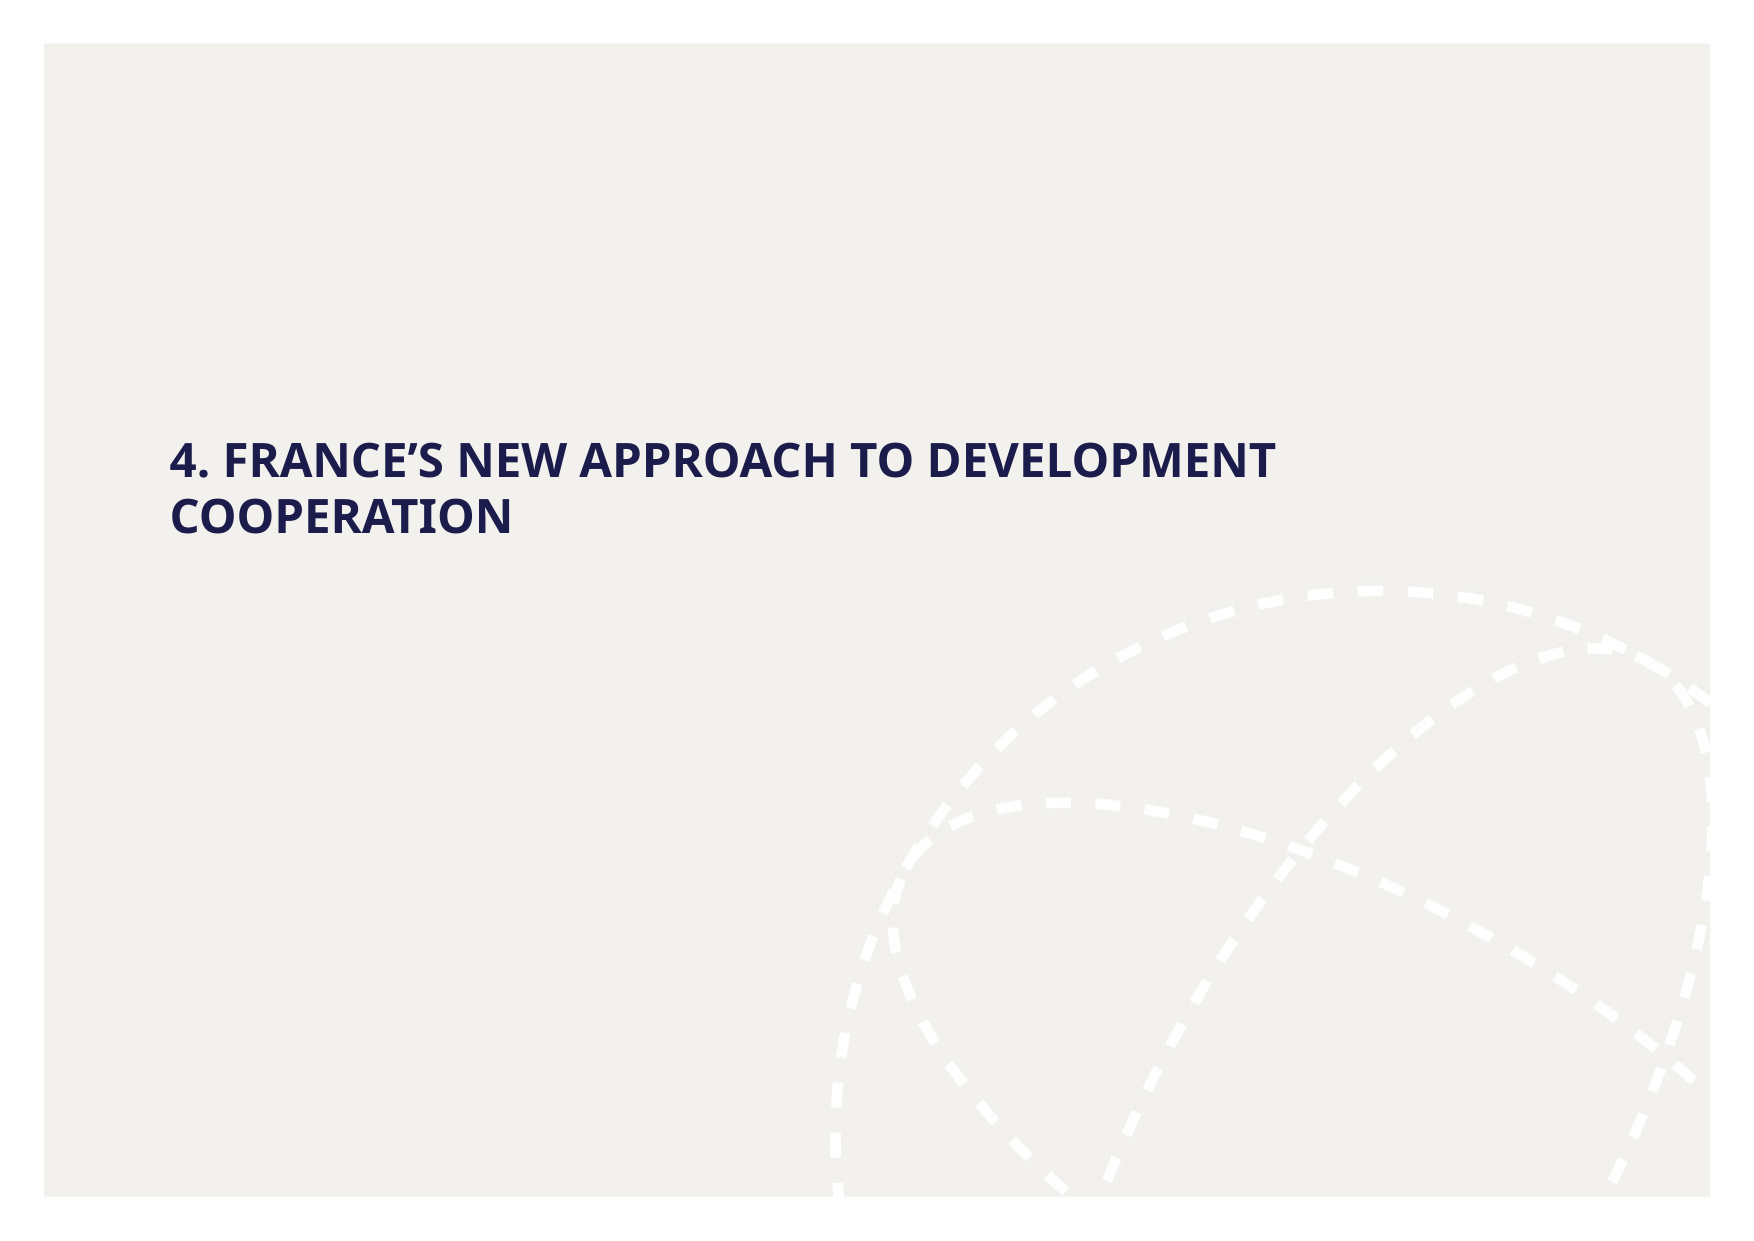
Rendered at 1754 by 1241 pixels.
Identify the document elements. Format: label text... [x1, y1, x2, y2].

title 4. FRANCE’S NEW APPROACH TO DEVELOPMENT COOPERATION [152, 421, 1643, 668]
picture [0, 0, 1754, 1241]
